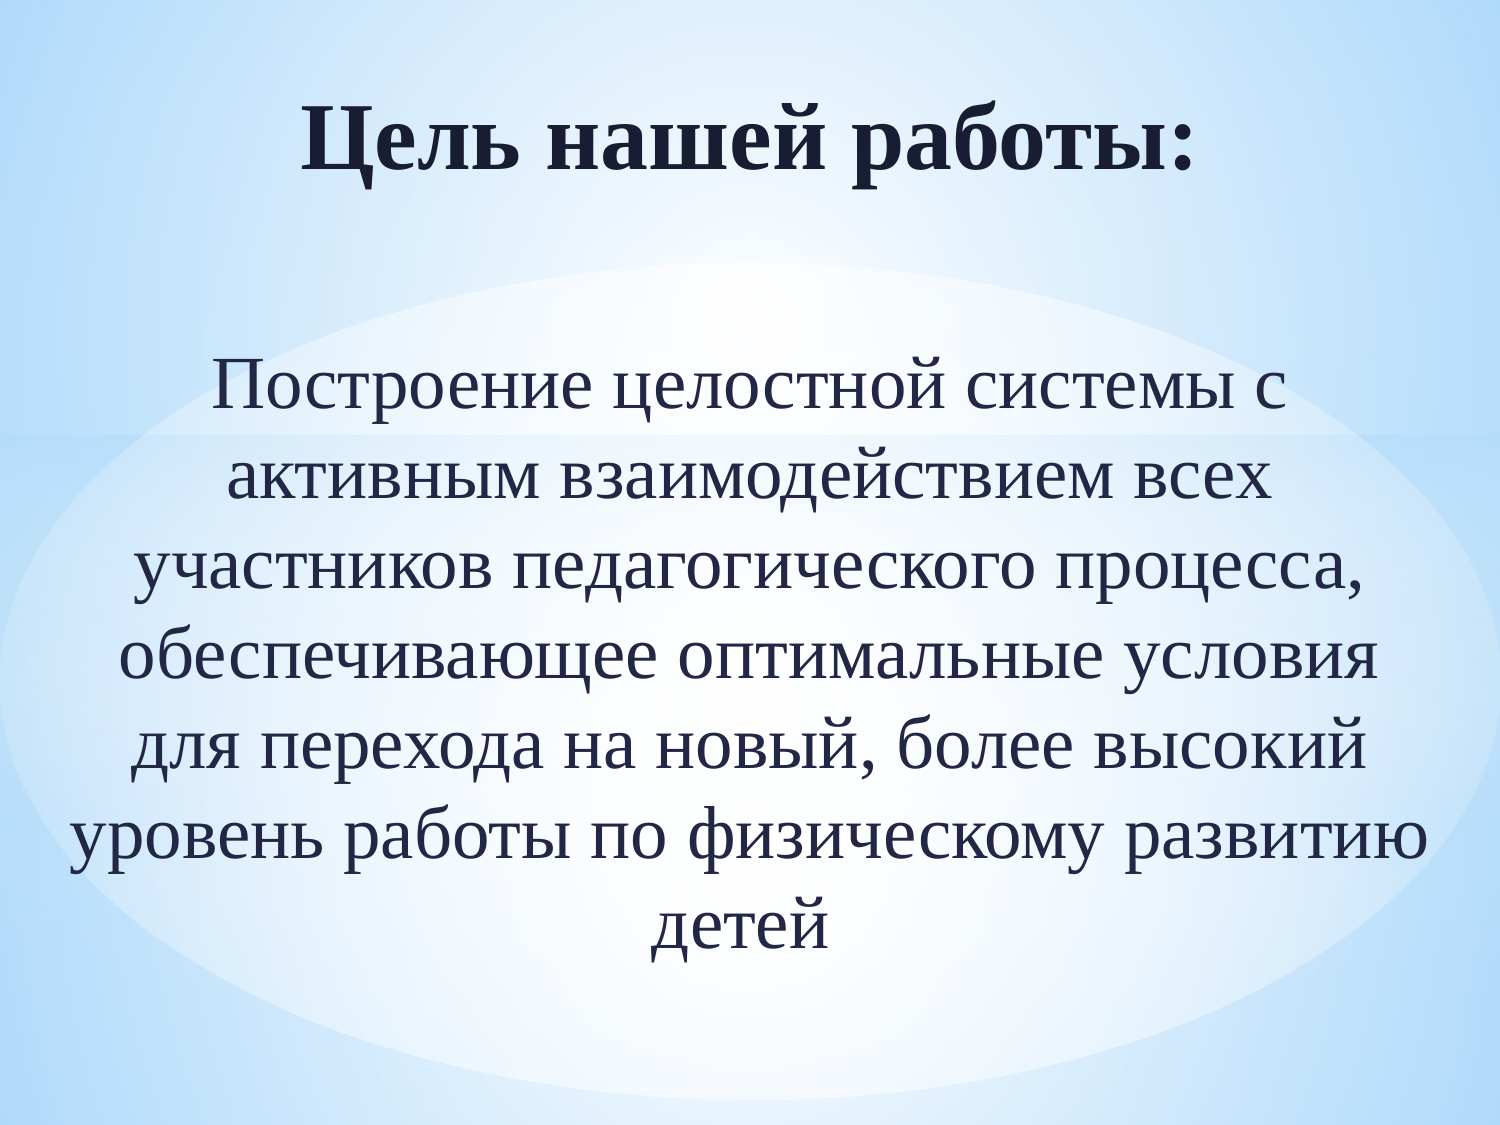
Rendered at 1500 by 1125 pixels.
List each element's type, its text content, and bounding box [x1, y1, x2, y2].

title Цель нашей работы: [88, 42, 1412, 197]
list Построение целостной системы с активным взаимодействием всех участников педагогического процесса, обеспечивающее оптимальные условия для перехода на новый, более высокий уровень работы по физическому развитию детей [53, 326, 1447, 976]
